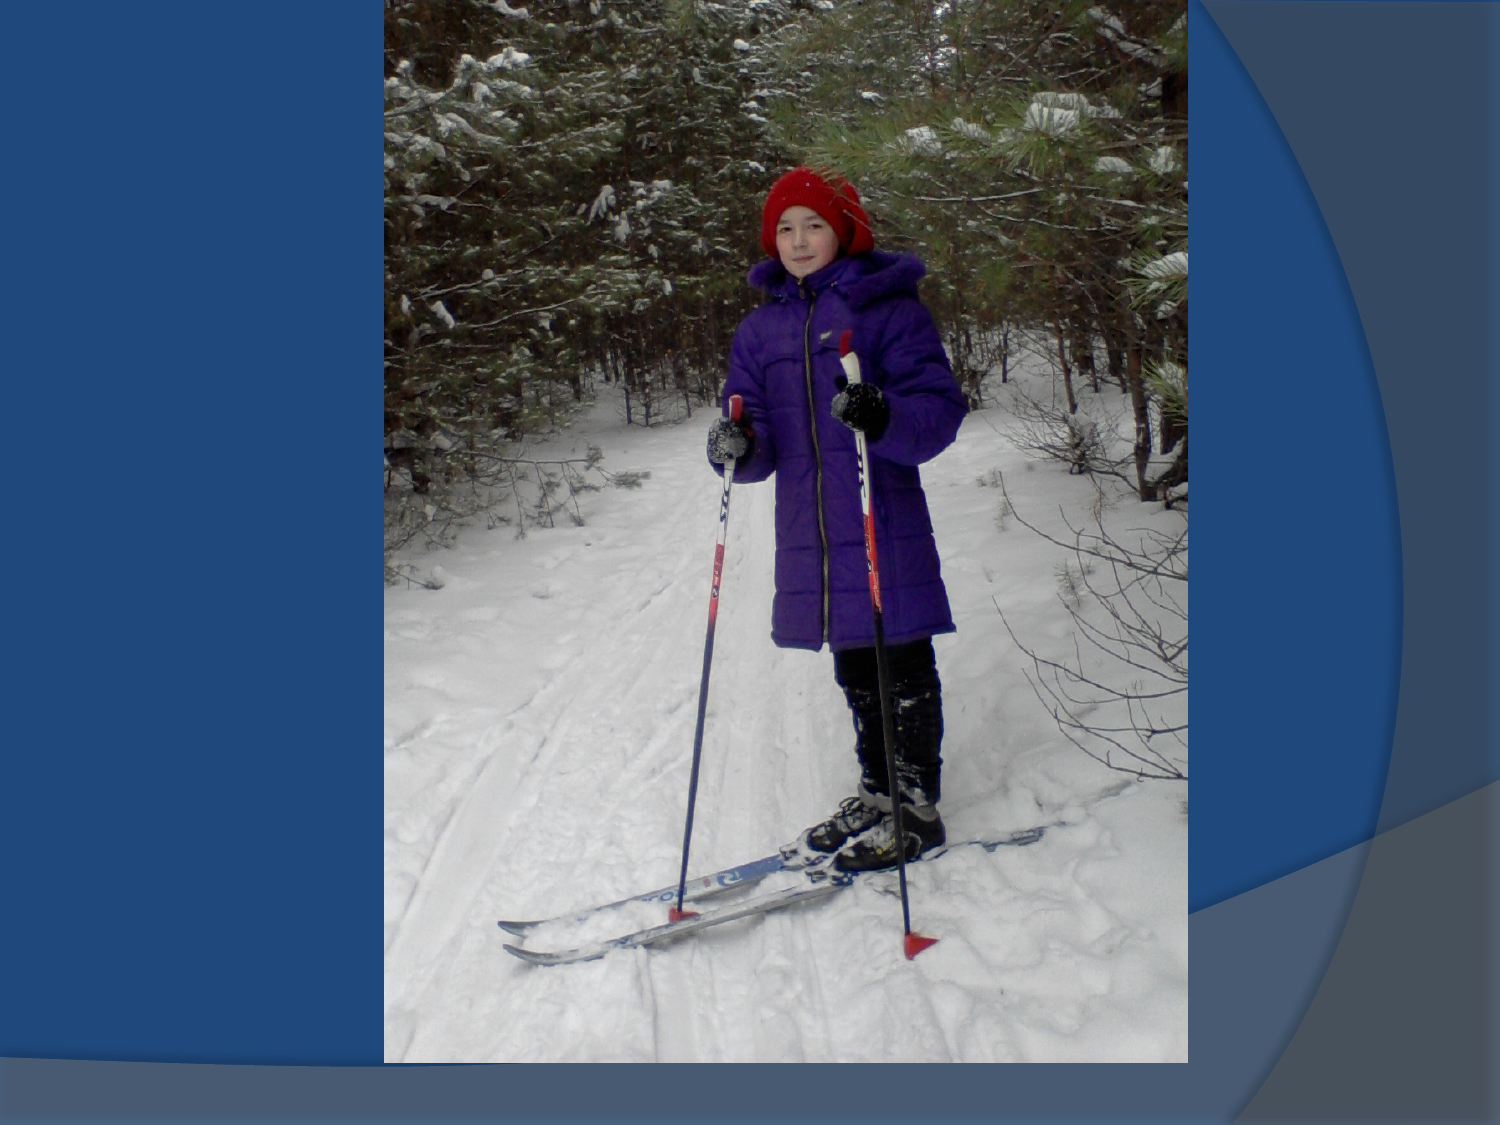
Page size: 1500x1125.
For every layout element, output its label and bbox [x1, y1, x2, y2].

list [383, 0, 1189, 1063]
